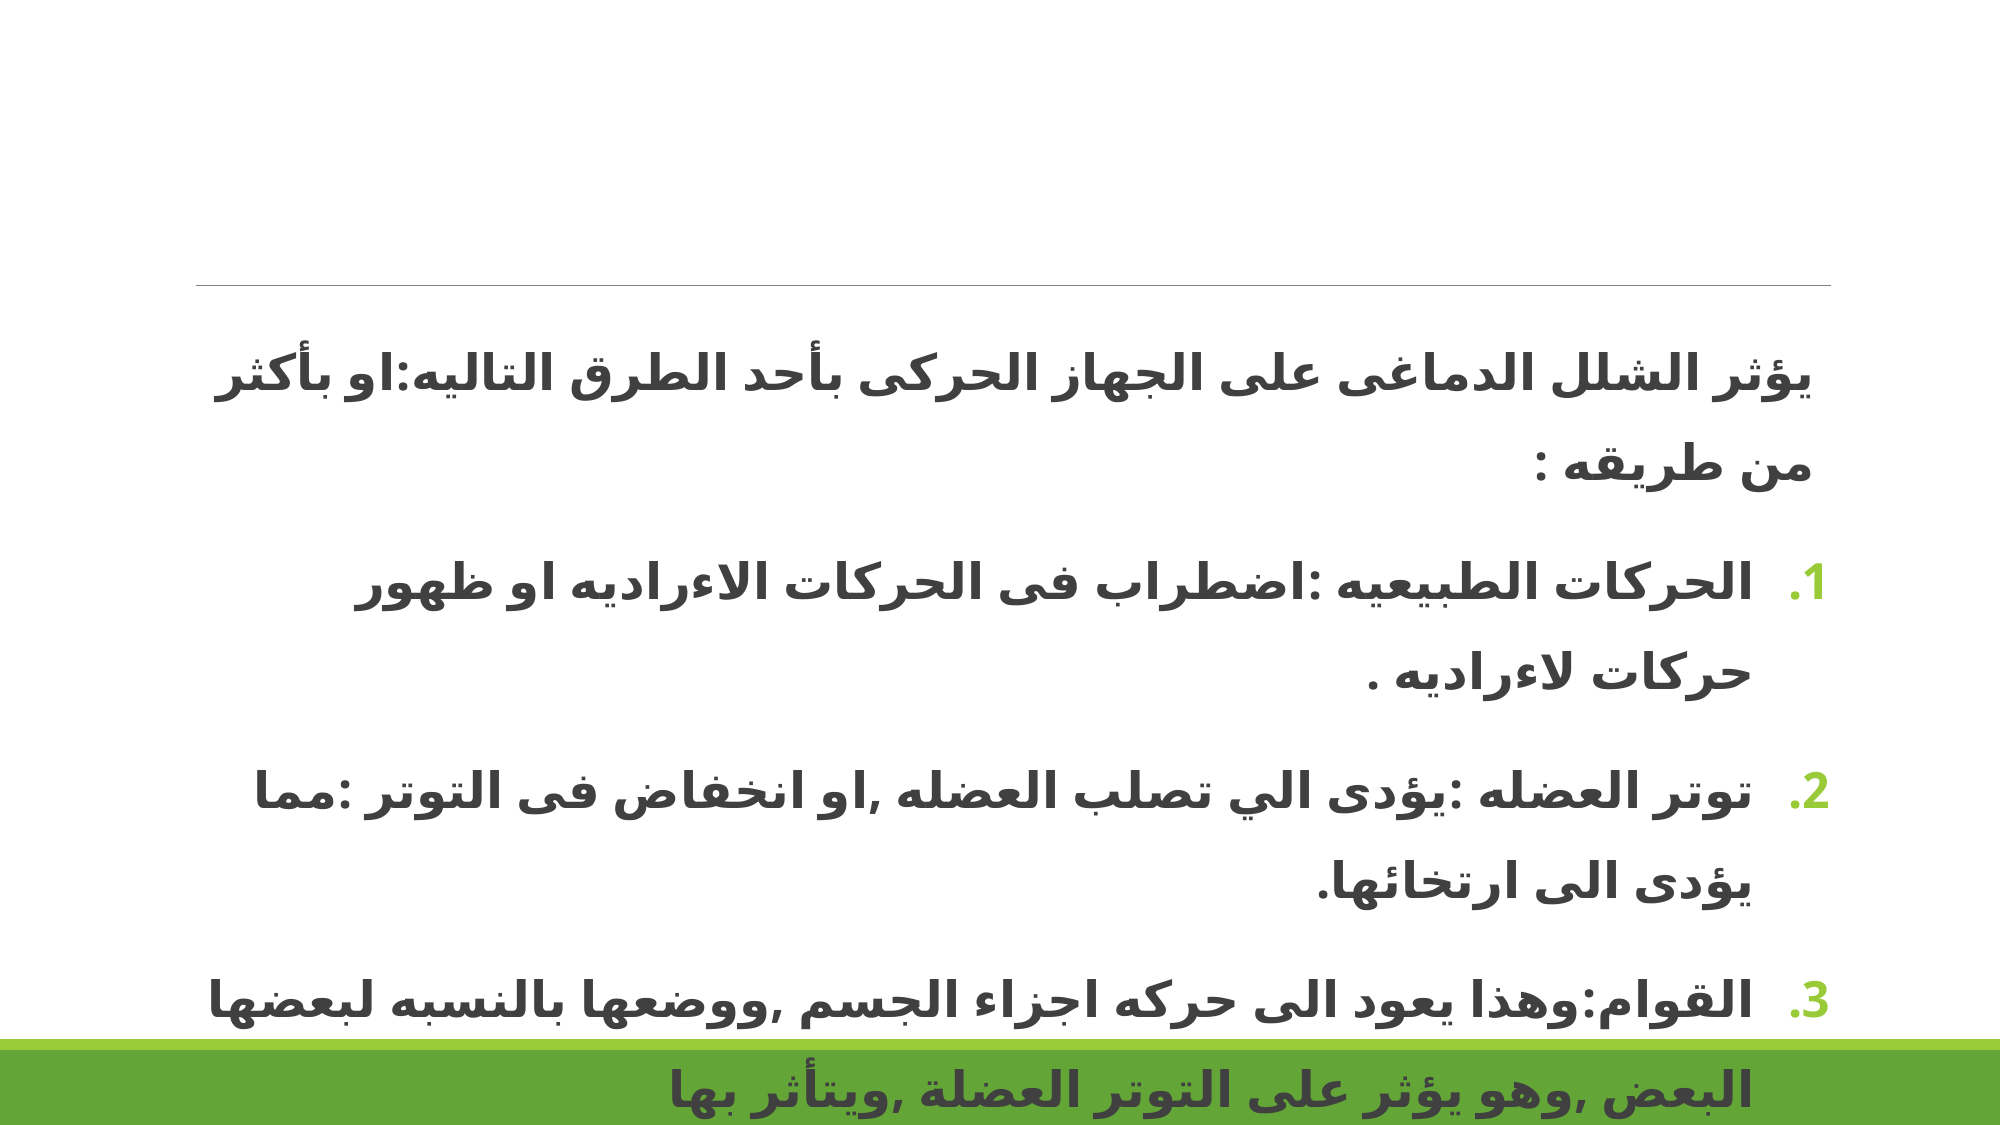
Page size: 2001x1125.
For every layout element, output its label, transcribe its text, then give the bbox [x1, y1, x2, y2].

list يؤثر الشلل الدماغى على الجهاز الحركى بأحد الطرق التاليه:او بأكثر من طريقه : الحركات الطبيعيه :اضطراب فى الحركات الاءراديه او ظهور حركات لاءراديه . توتر العضله :يؤدى الي تصلب العضله ,او انخفاض فى التوتر :مما يؤدى الى ارتخائها. القوام:وهذا يعود الى حركه اجزاء الجسم ,ووضعها بالنسبه لبعضها البعض ,وهو يؤثر على التوتر العضلة ,ويتأثر بها ان الشلل الدماغى ليس حاله مفردة:ولكنها ذات اعراض ,مظاهر مخصصه ,هذا أردنا الدقه فى التعريف . [180, 302, 1830, 963]
